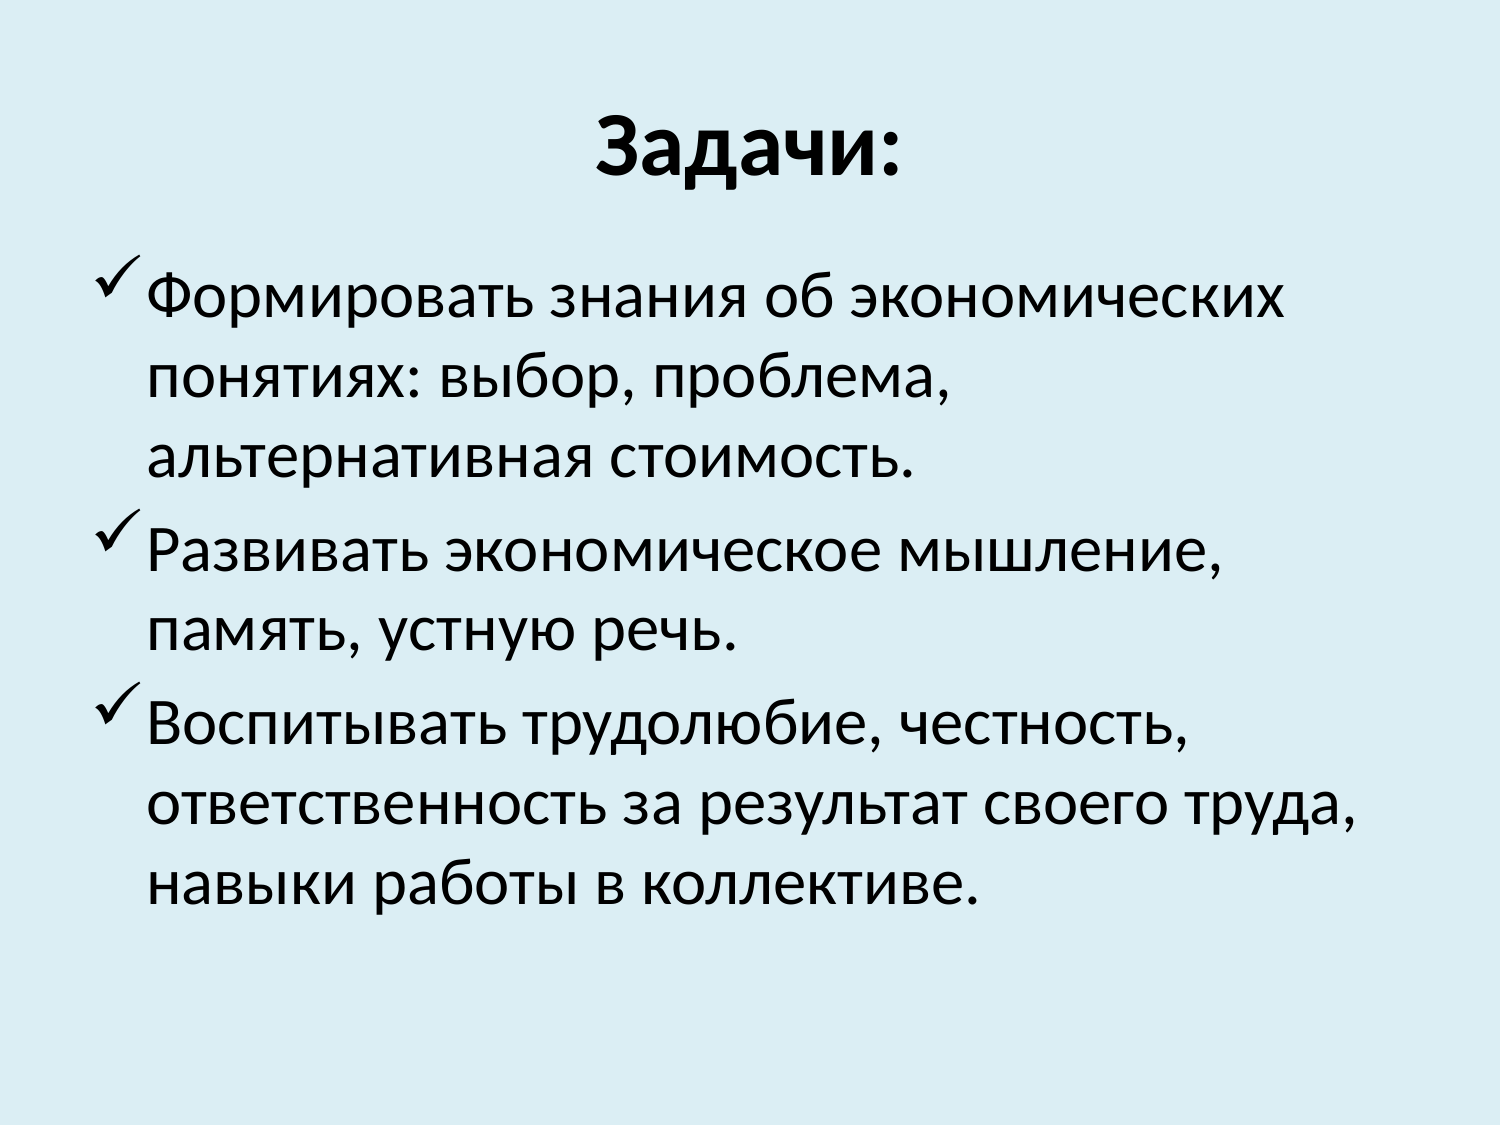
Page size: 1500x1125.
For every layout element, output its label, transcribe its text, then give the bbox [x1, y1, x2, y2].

title Задачи: [75, 45, 1425, 233]
list Формировать знания об экономических понятиях: выбор, проблема, альтернативная стоимость. Развивать экономическое мышление, память, устную речь. Воспитывать трудолюбие, честность, ответственность за результат своего труда, навыки работы в коллективе. [75, 243, 1425, 1005]
